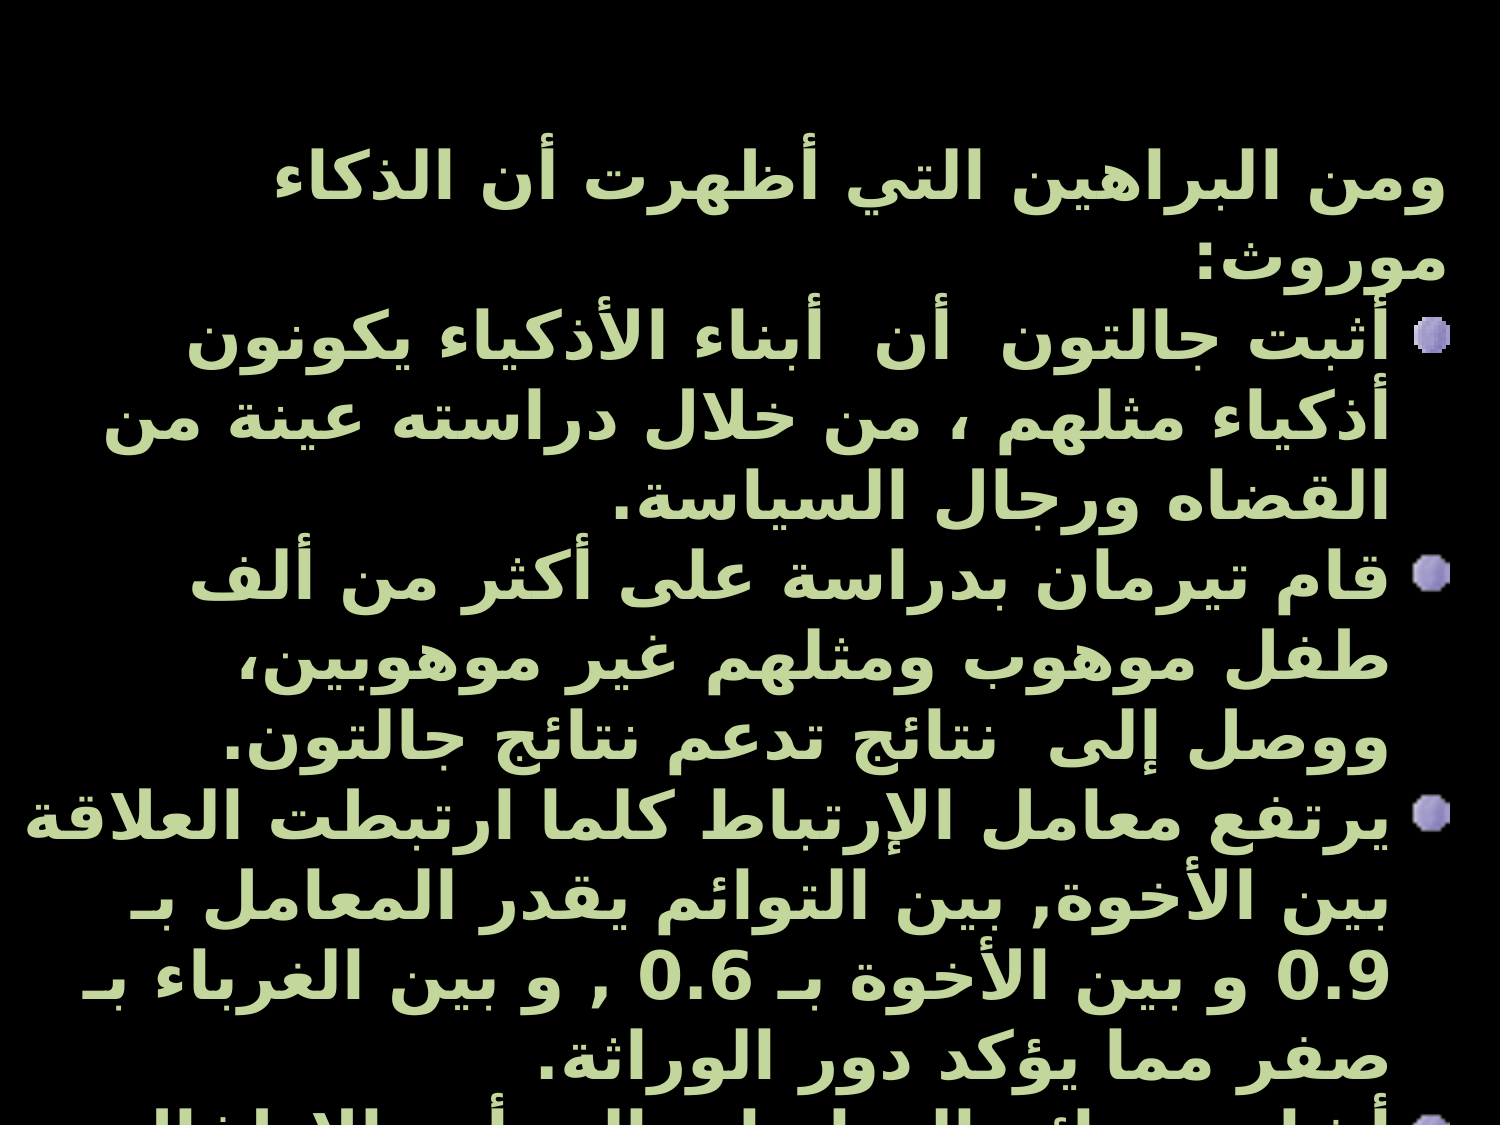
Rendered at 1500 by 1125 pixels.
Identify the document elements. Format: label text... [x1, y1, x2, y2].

picture [1403, 549, 1450, 596]
picture [1403, 1109, 1450, 1125]
title ومن البراهين التي أظهرت أن الذكاء موروث: أثبت جالتون أن أبناء الأذكياء يكونون أذكياء مثلهم ، من خلال دراسته عينة من القضاه ورجال السياسة. قام تيرمان بدراسة على أكثر من ألف طفل موهوب ومثلهم غير موهوبين، ووصل إلى نتائج تدعم نتائج جالتون. يرتفع معامل الإرتباط كلما ارتبطت العلاقة بين الأخوة, بين التوائم يقدر المعامل بـ 0.9 و بين الأخوة بـ 0.6 , و بين الغرباء بـ صفر مما يؤكد دور الوراثة. أشارت نتائج الدراسات إلى أن الاطفال اللقطاء اللذين تمت رعايتهم في بيئه واحدة لايتشابهون في قدرات الذكاء. الأطفال ذوي الذكاء المنخفض لا يمكن رفع معدل ذكائهم و ذلك لسبب وراثي. [0, 125, 1465, 1125]
picture [1403, 789, 1450, 836]
picture [1403, 309, 1450, 357]
